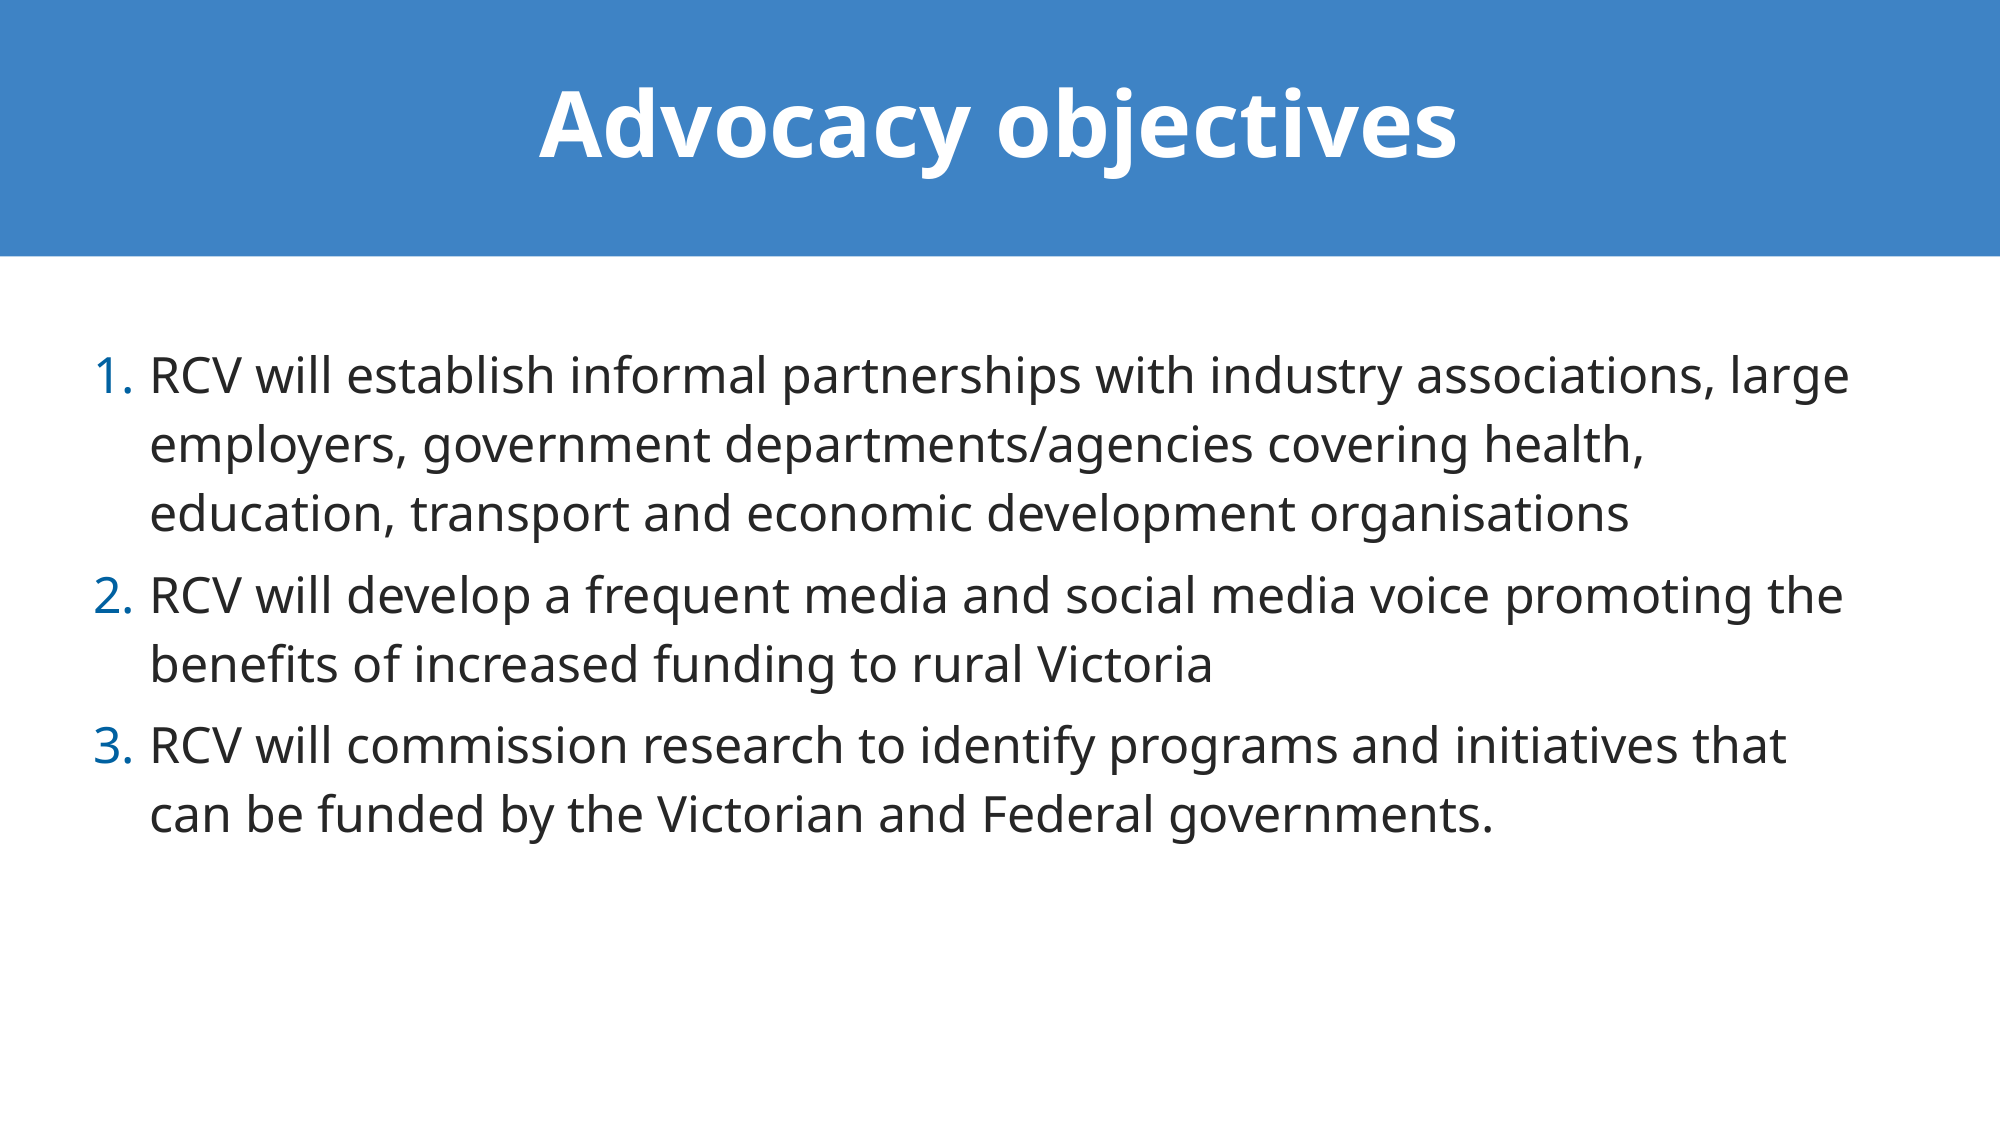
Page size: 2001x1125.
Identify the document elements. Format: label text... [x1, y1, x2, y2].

title Advocacy objectives [0, 0, 2000, 257]
text_box RCV will establish informal partnerships with industry associations, large employers, government departments/agencies covering health, education, transport and economic development organisations RCV will develop a frequent media and social media voice promoting the benefits of increased funding to rural Victoria RCV will commission research to identify programs and initiatives that can be funded by the Victorian and Federal governments. [78, 327, 1878, 1109]
